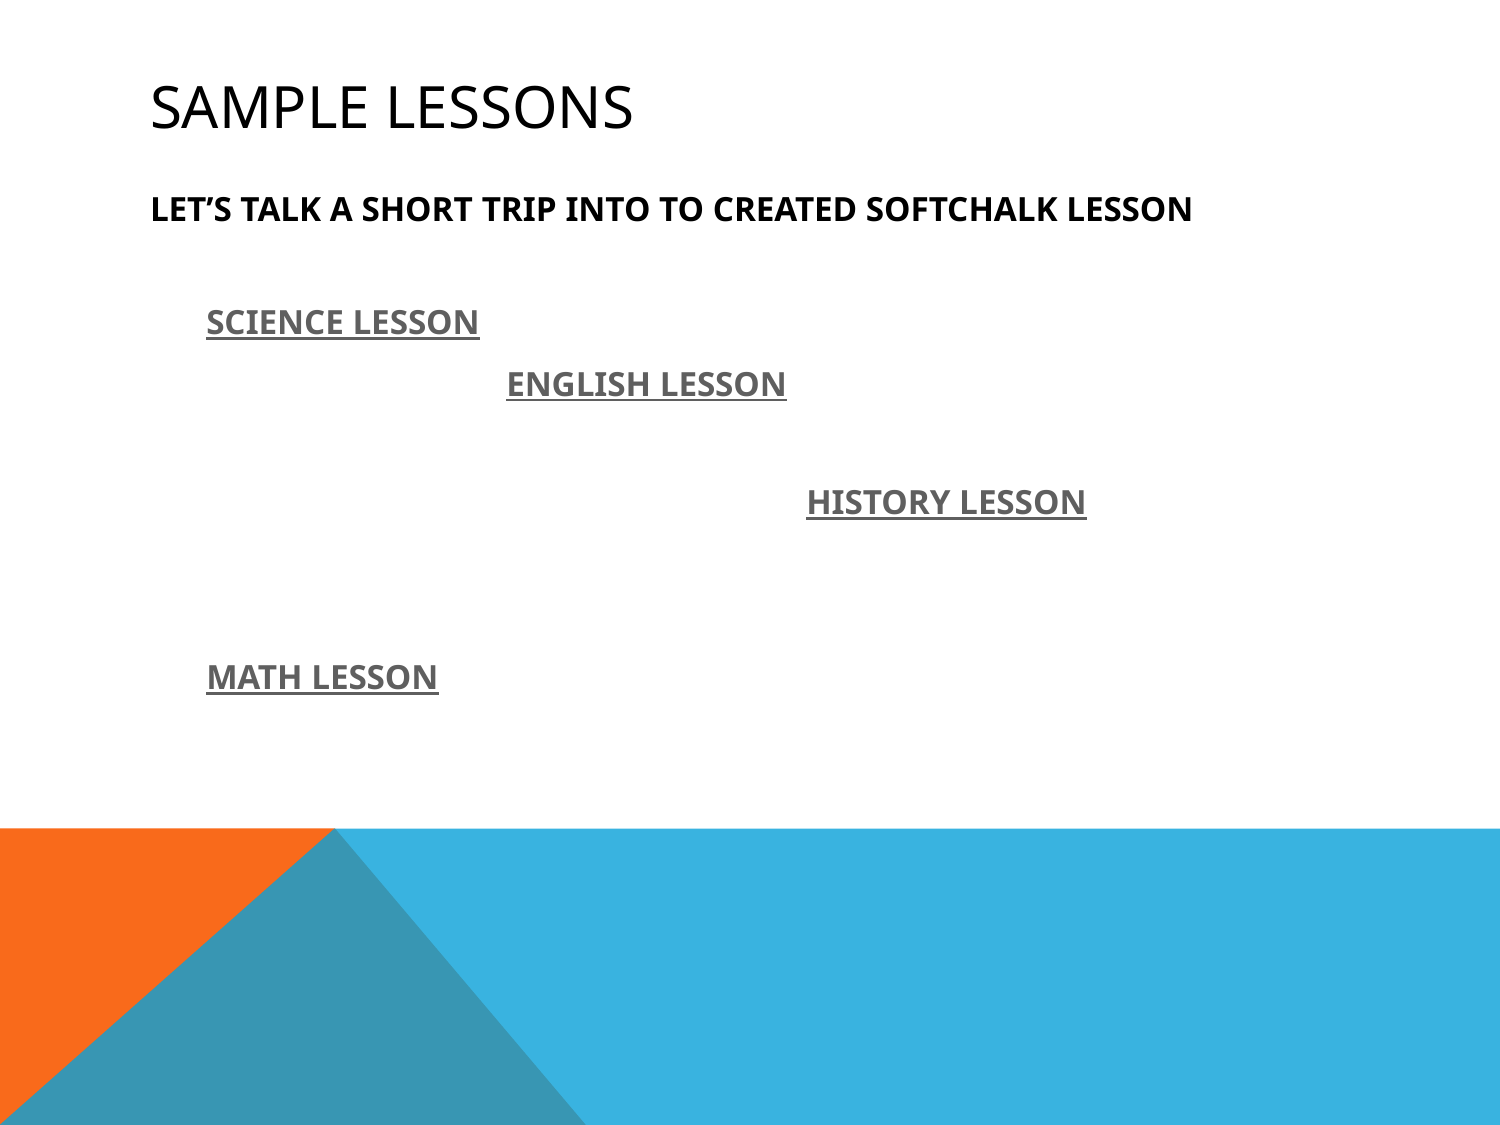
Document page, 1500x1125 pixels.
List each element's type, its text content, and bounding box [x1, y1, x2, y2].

list LET’S TALK A SHORT TRIP INTO TO CREATED SOFTCHALK LESSON SCIENCE LESSON ENGLISH LESSON HISTORY LESSON MATH LESSON [135, 180, 1369, 768]
title SAMPLE LESSONS [135, 60, 1369, 150]
